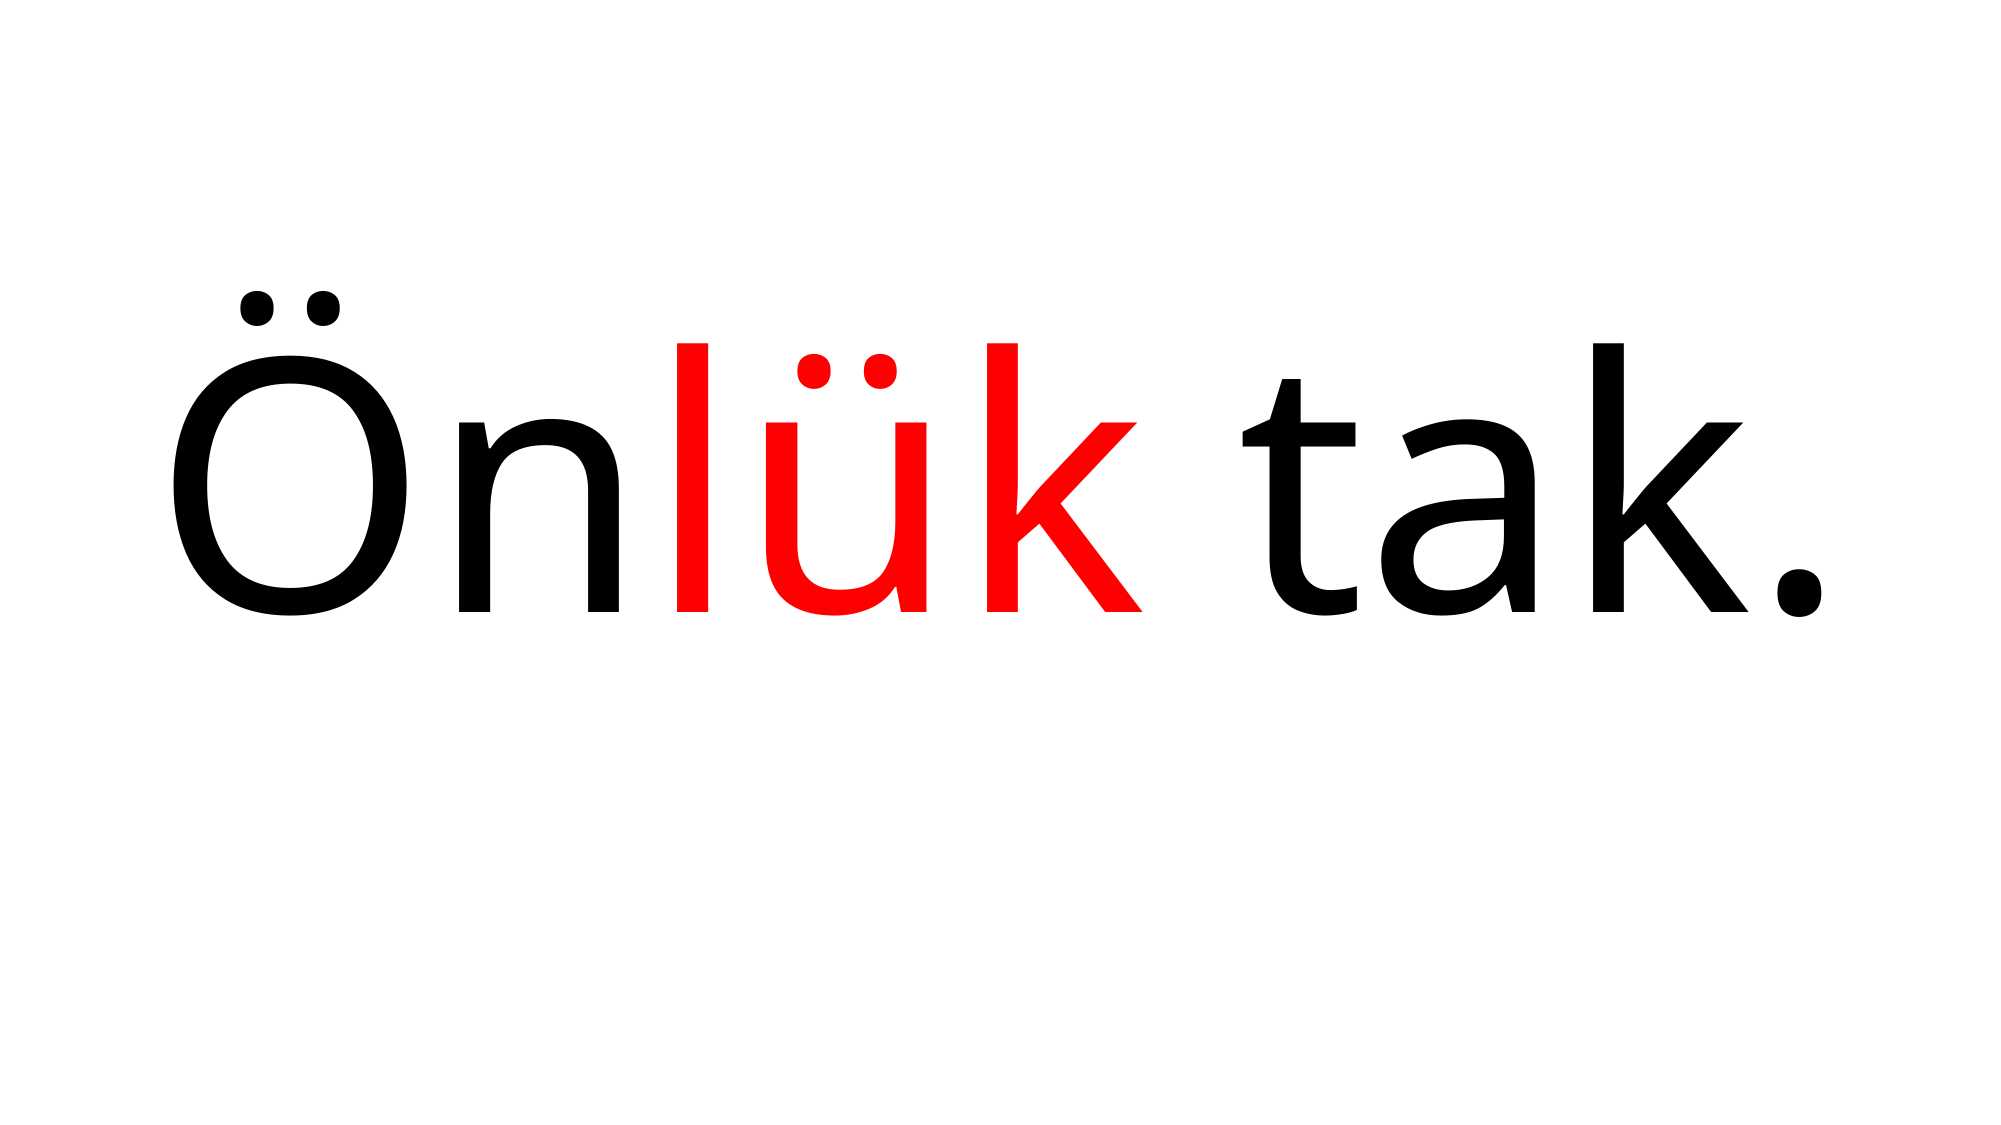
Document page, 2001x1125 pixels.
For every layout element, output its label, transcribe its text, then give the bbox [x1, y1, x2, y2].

list Önlük tak. [137, 299, 1863, 1014]
